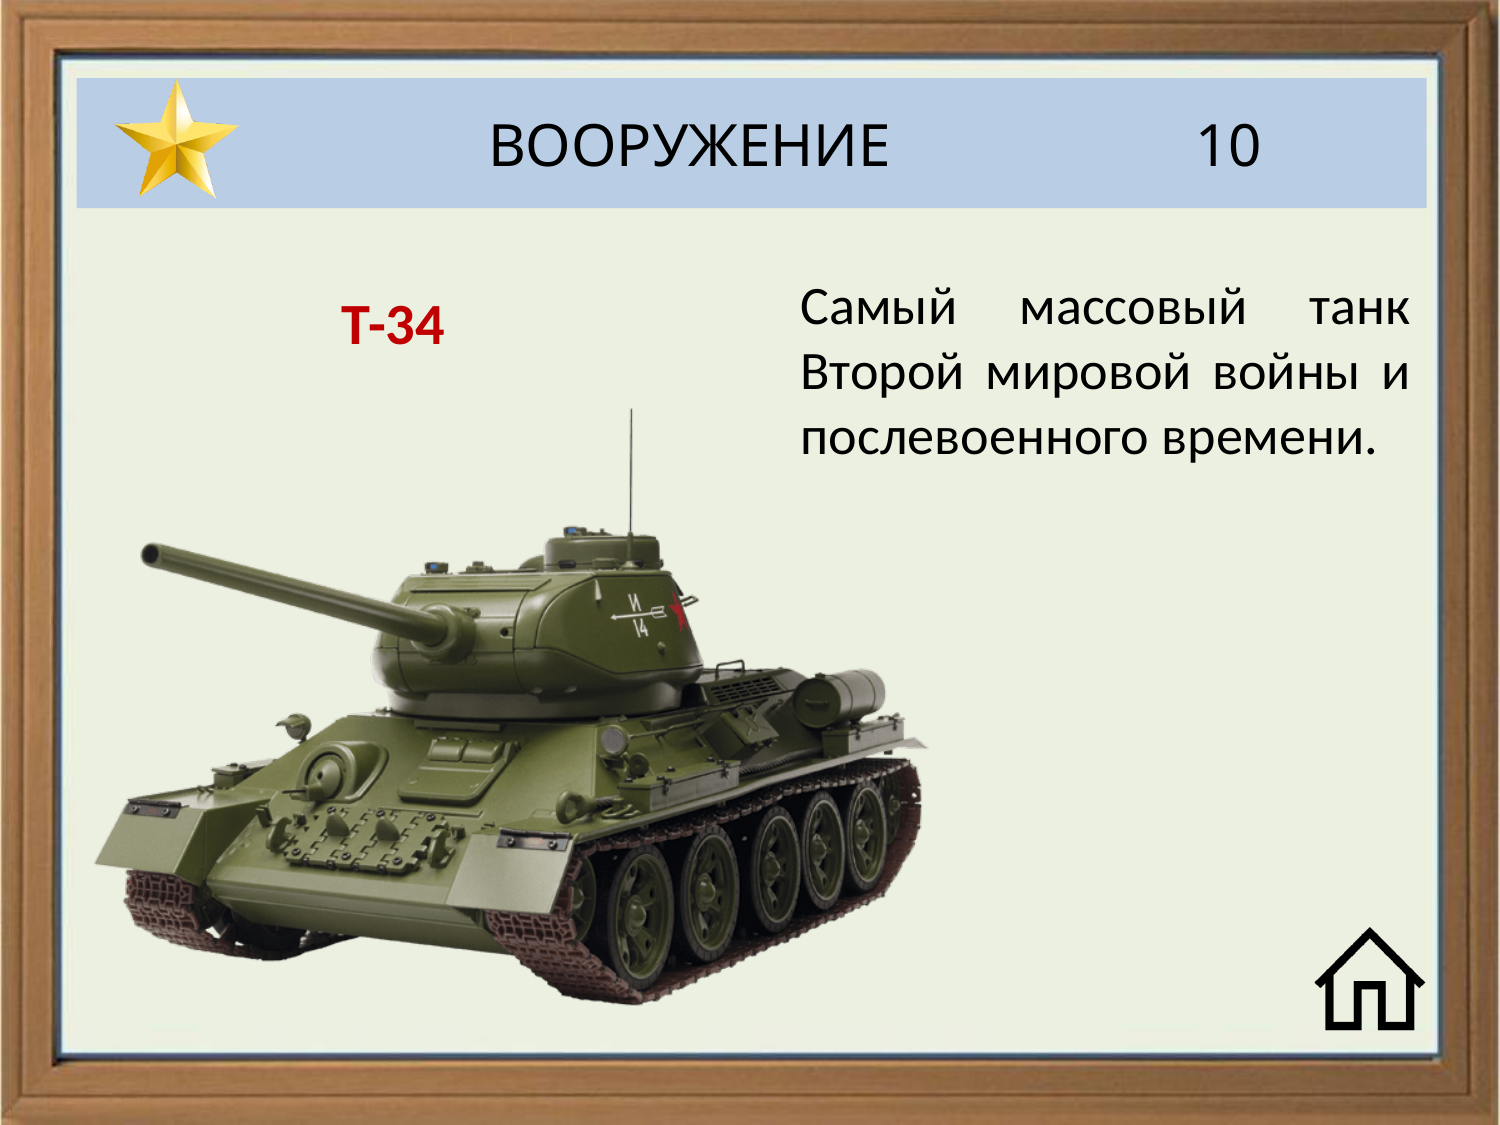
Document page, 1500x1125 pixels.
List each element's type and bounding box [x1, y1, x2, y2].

picture [111, 77, 241, 200]
picture [1304, 916, 1434, 1046]
picture [88, 396, 939, 1023]
list [0, 0, 1500, 1125]
